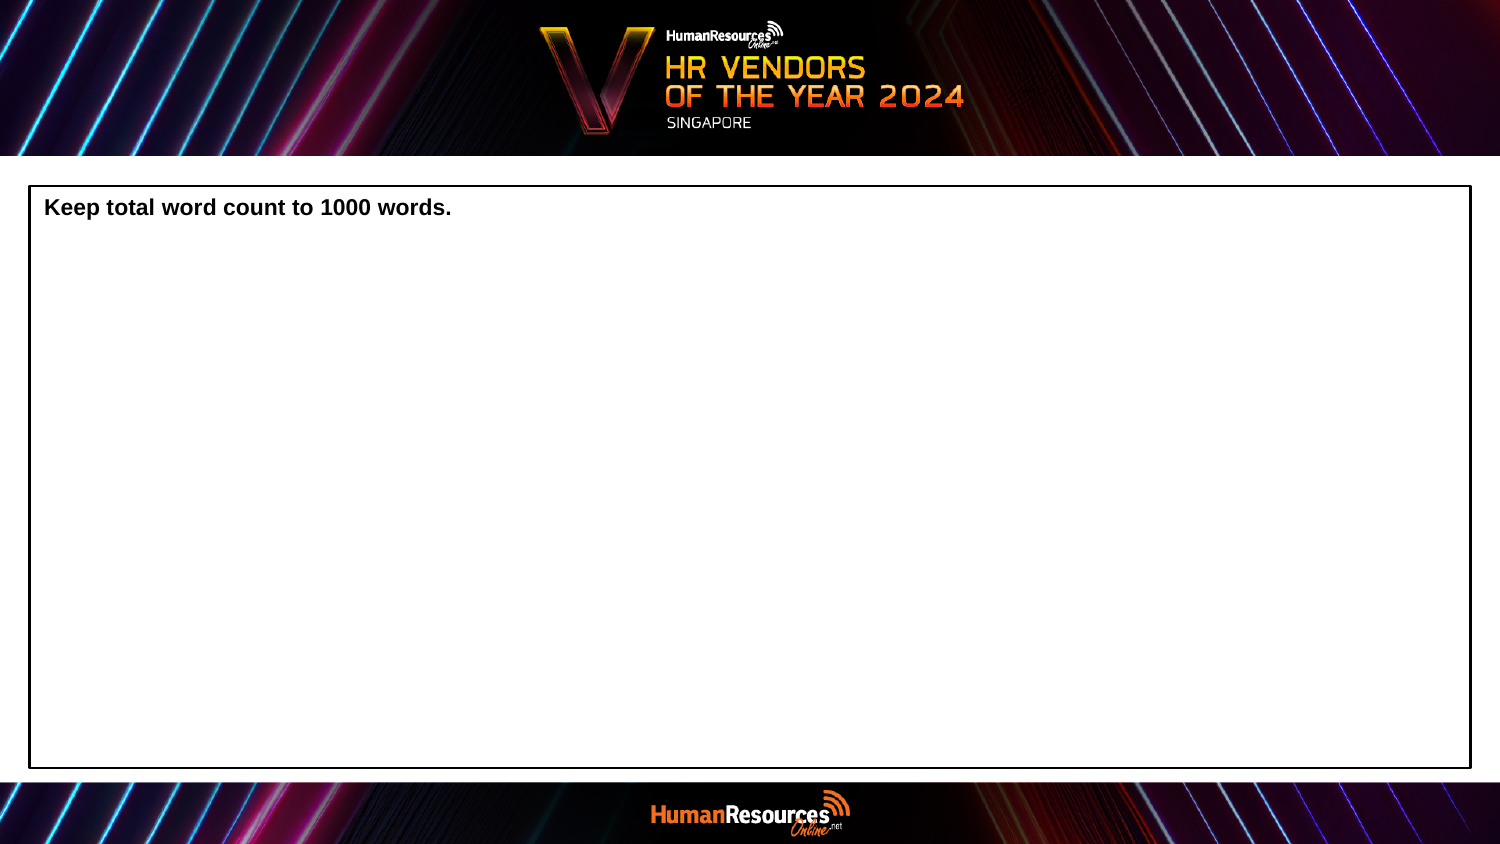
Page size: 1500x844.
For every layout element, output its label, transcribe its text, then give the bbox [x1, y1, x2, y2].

text_box Keep total word count to 1000 words. [29, 185, 1471, 768]
picture [0, 0, 1500, 844]
